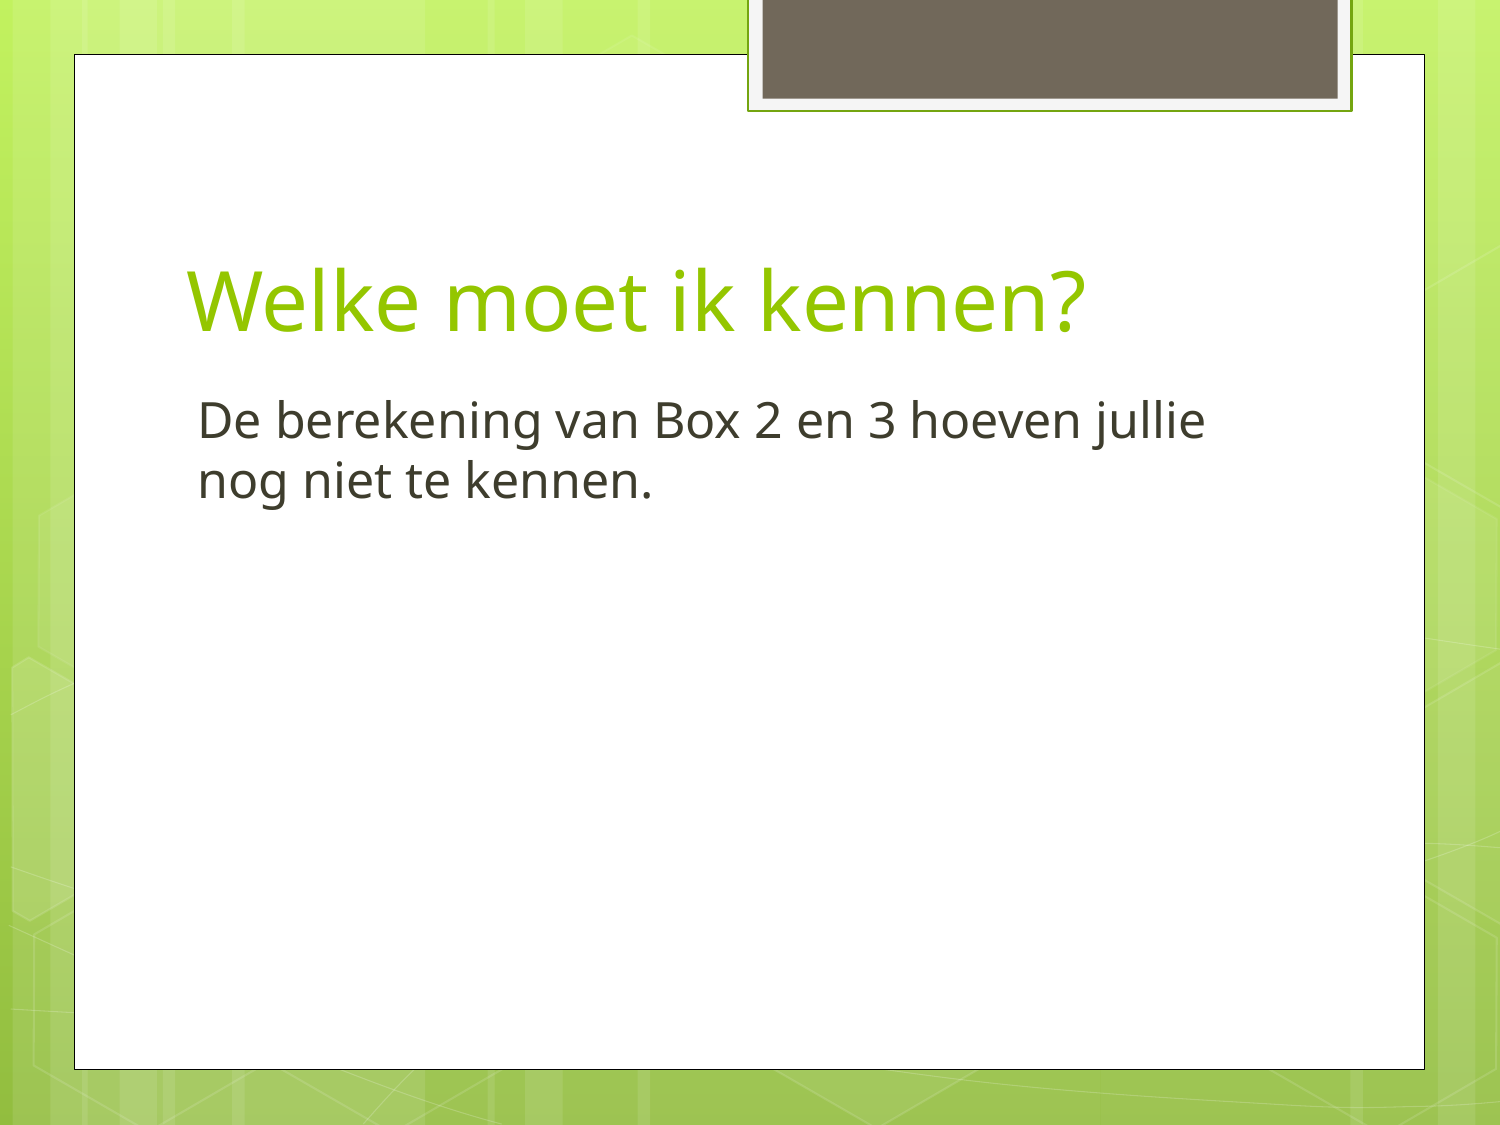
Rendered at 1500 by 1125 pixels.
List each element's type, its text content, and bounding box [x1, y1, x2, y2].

title Welke moet ik kennen? [171, 168, 1324, 357]
list De berekening van Box 2 en 3 hoeven jullie nog niet te kennen. [171, 381, 1283, 957]
